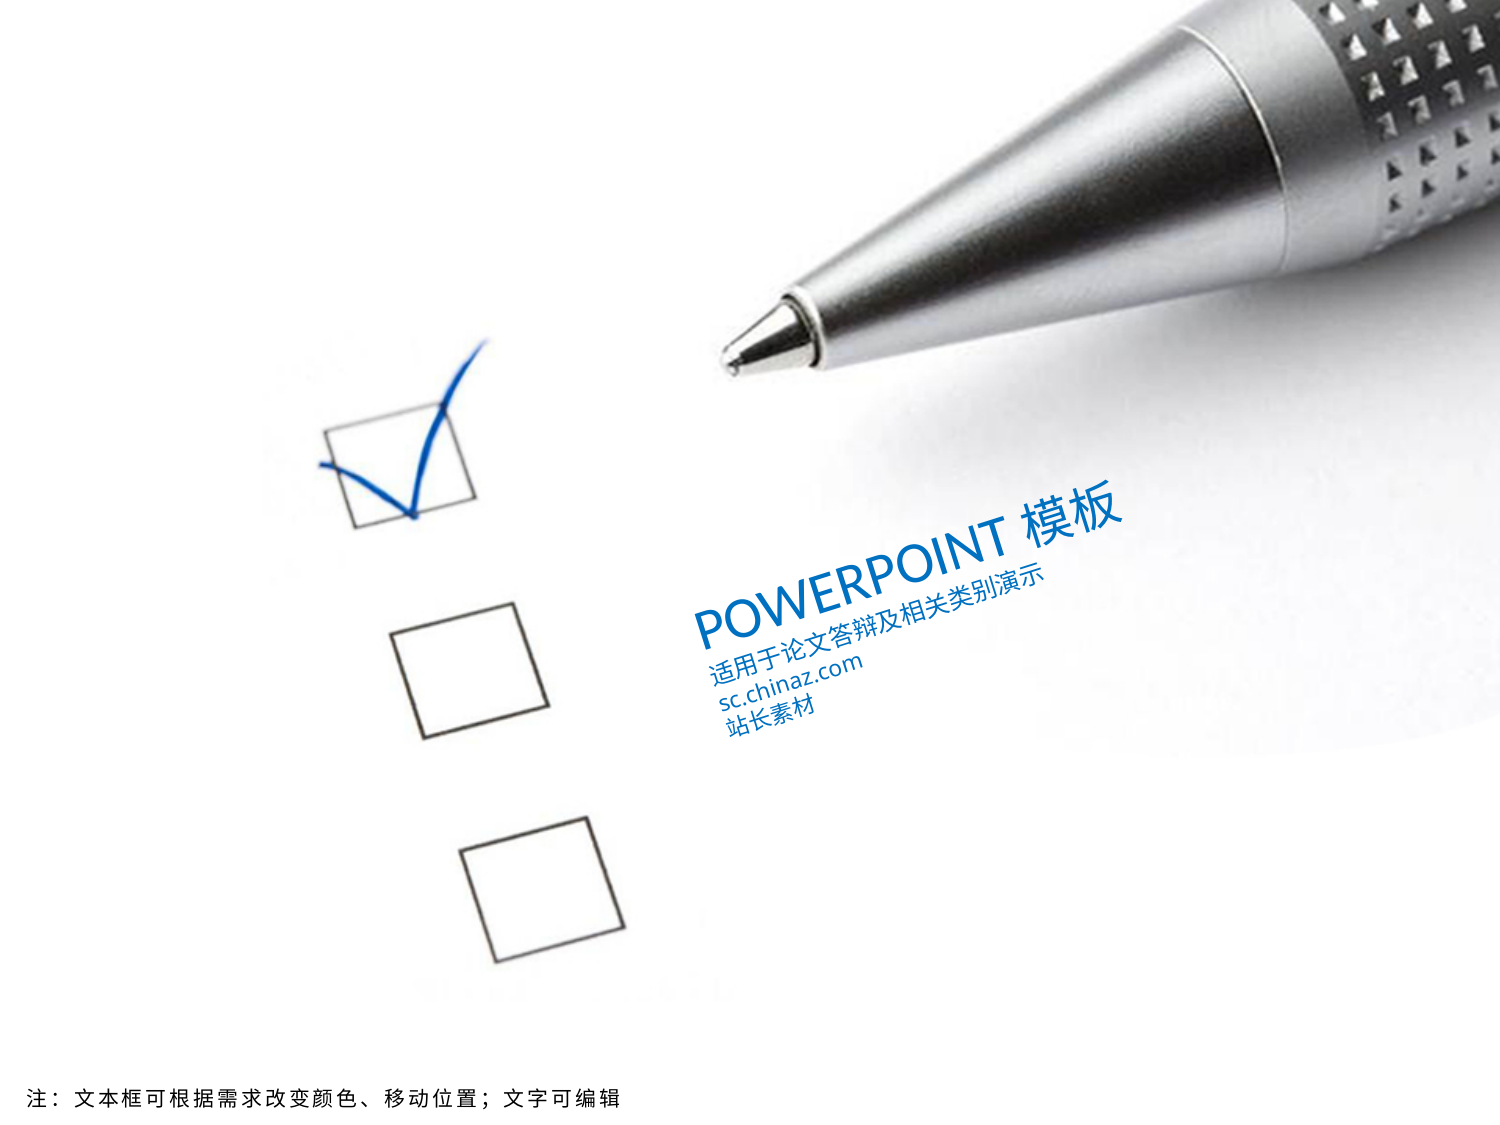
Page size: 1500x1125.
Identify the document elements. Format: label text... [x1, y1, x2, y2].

text_box POWERPOINT模板 适用于论文答辩及相关类别演示 sc.chinaz.com 站长素材 [667, 351, 1496, 807]
text_box 注：文本框可根据需求改变颜色、移动位置；文字可编辑 [11, 1077, 1219, 1125]
picture [0, 0, 1500, 1125]
